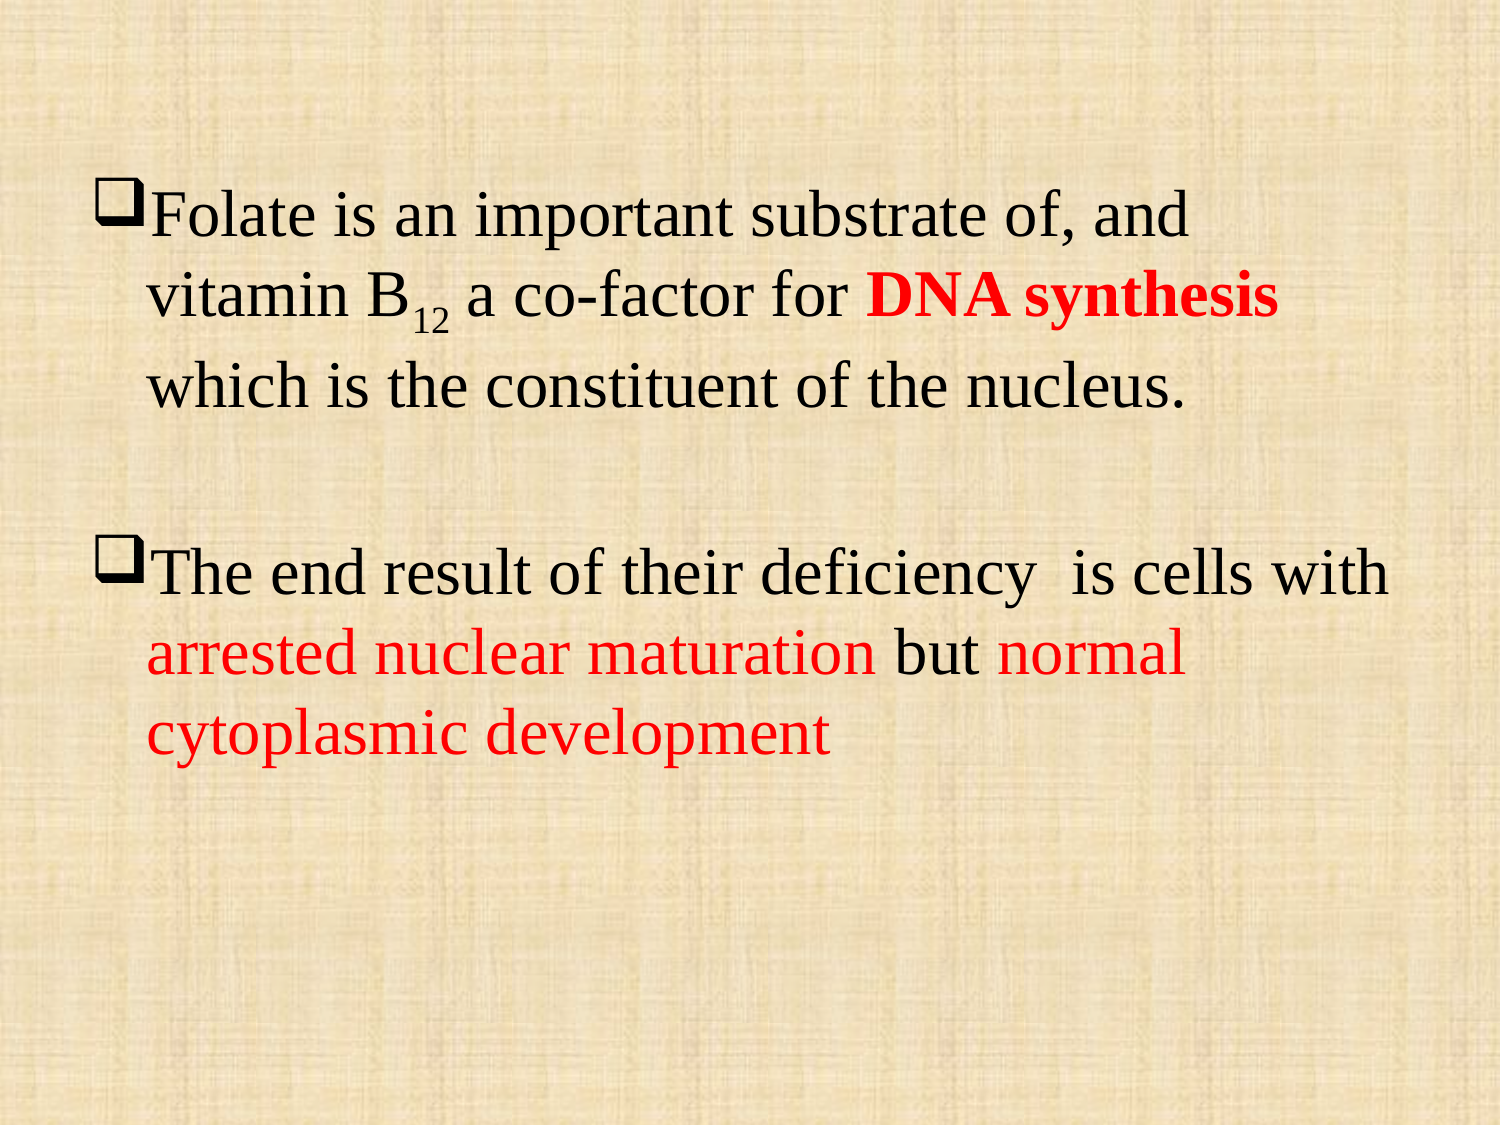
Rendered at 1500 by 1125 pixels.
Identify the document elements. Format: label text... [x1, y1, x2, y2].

list Folate is an important substrate of, and vitamin B12 a co-factor for DNA synthesis which is the constituent of the nucleus. The end result of their deficiency is cells with arrested nuclear maturation but normal cytoplasmic development [75, 162, 1425, 1005]
